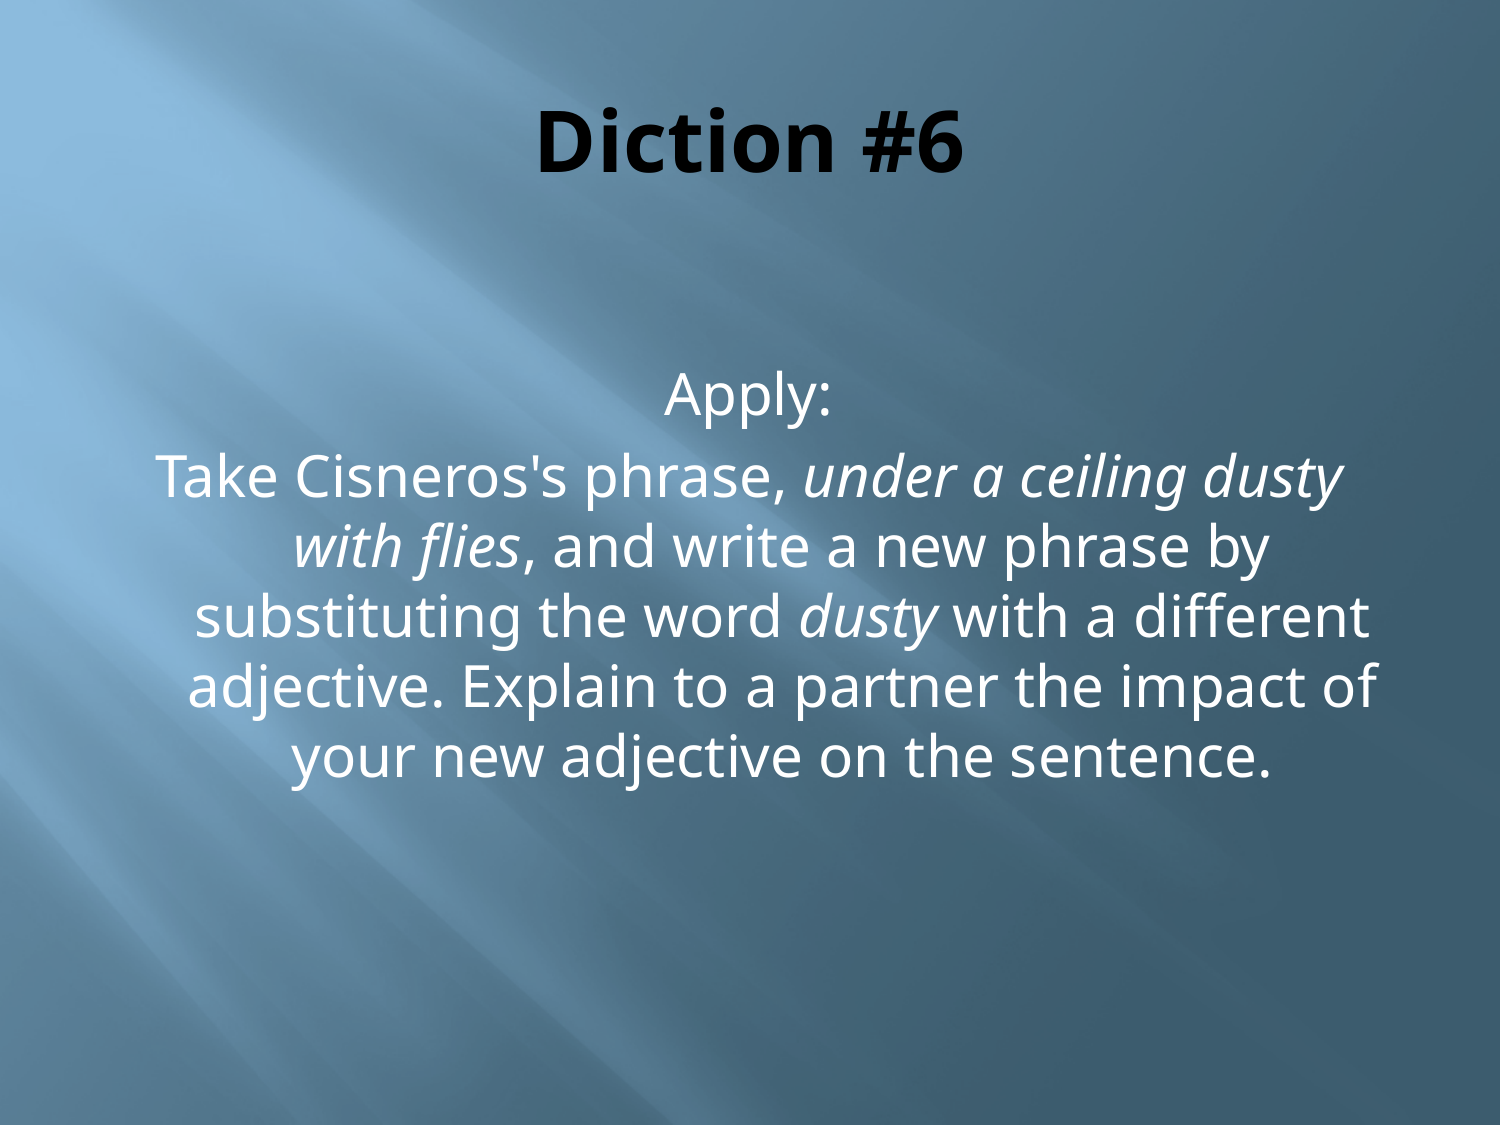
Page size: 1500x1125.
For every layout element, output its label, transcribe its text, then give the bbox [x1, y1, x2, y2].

title Diction #6 [75, 45, 1425, 233]
list Apply: Take Cisneros's phrase, under a ceiling dusty with flies, and write a new phrase by substituting the word dusty with a different adjective. Explain to a partner the impact of your new adjective on the sentence. [62, 350, 1413, 875]
